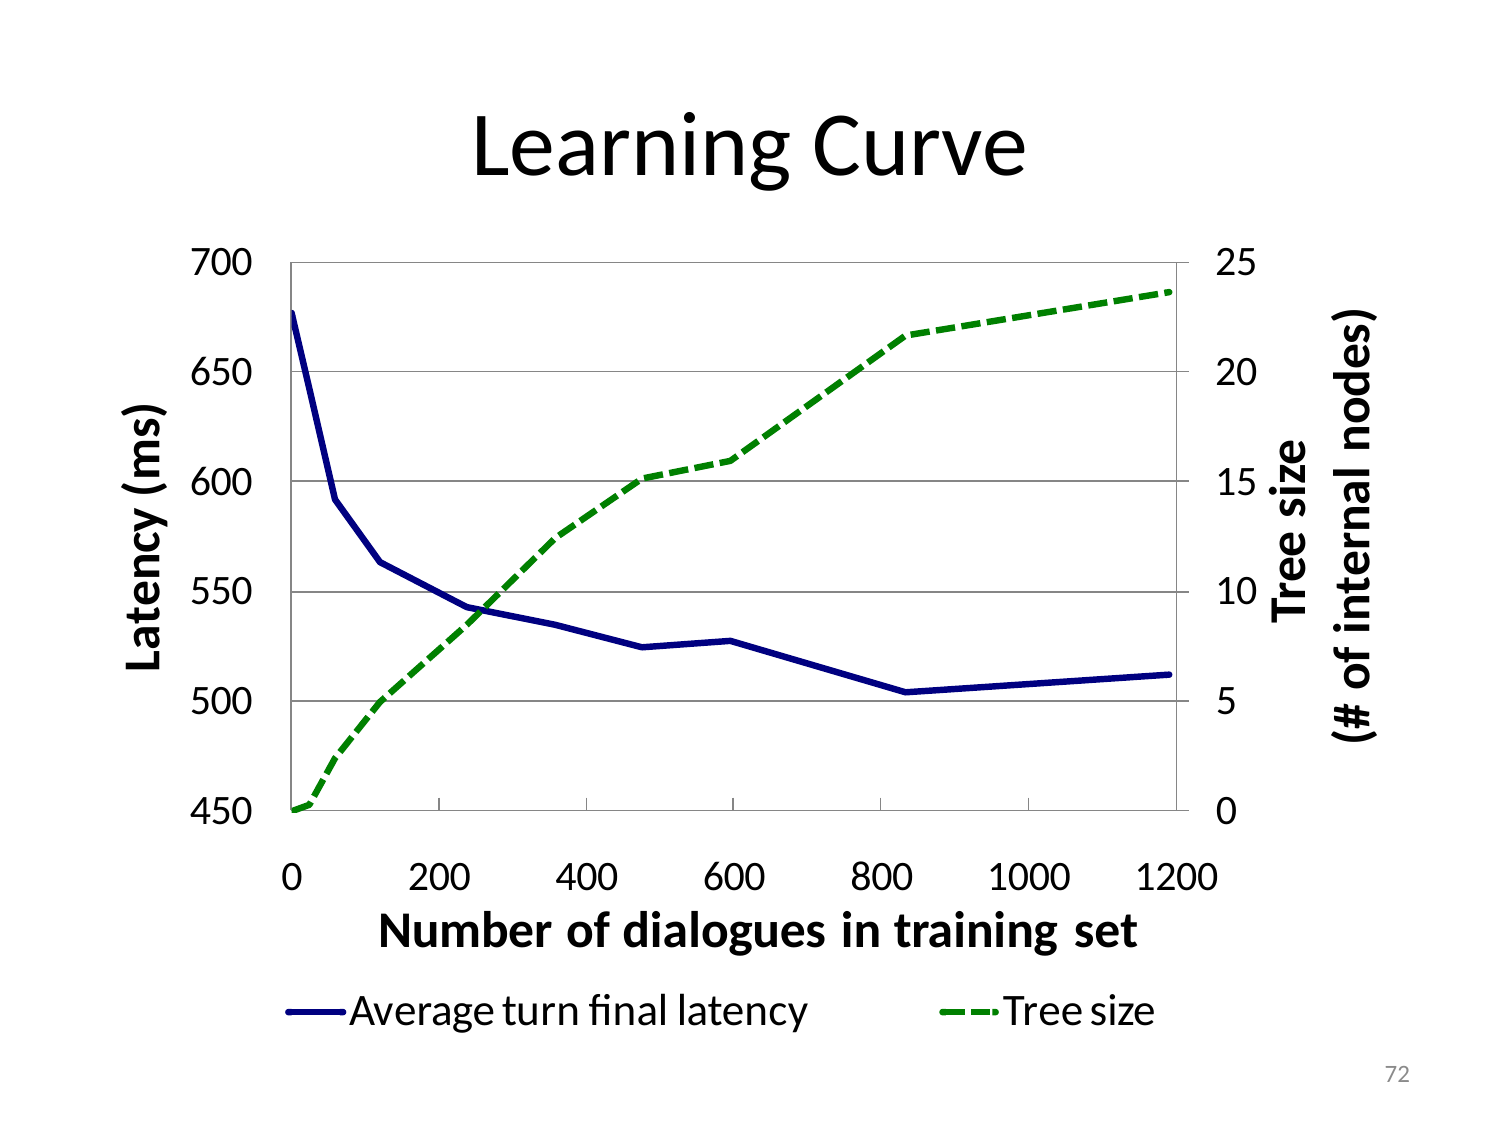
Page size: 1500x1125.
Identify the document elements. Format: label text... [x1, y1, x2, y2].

title Learning Curve [75, 45, 1425, 206]
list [48, 208, 1435, 1063]
slide_number 72 [1074, 1070, 1425, 1103]
